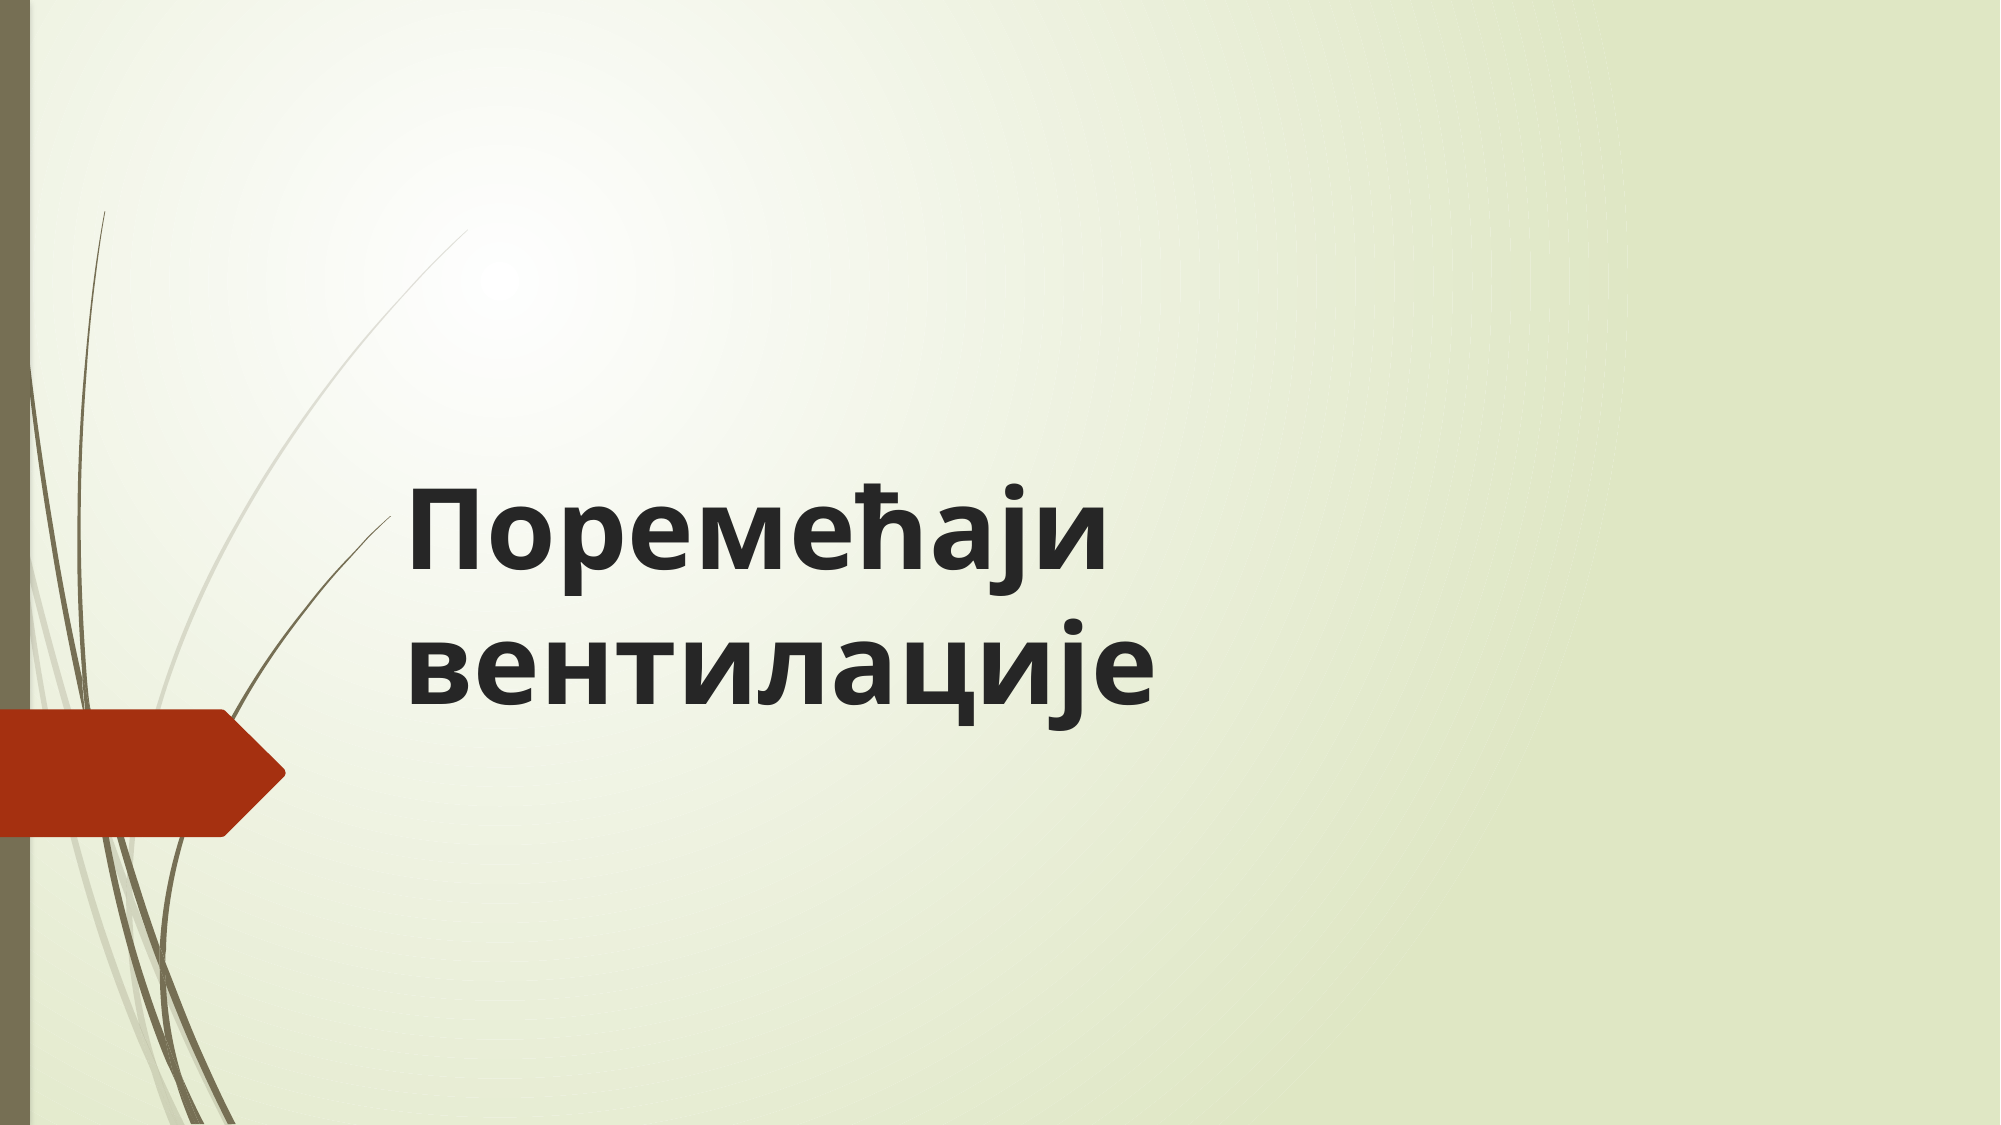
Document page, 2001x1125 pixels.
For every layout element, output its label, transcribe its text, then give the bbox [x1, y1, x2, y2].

title Поремећаји вентилације [388, 363, 1851, 735]
